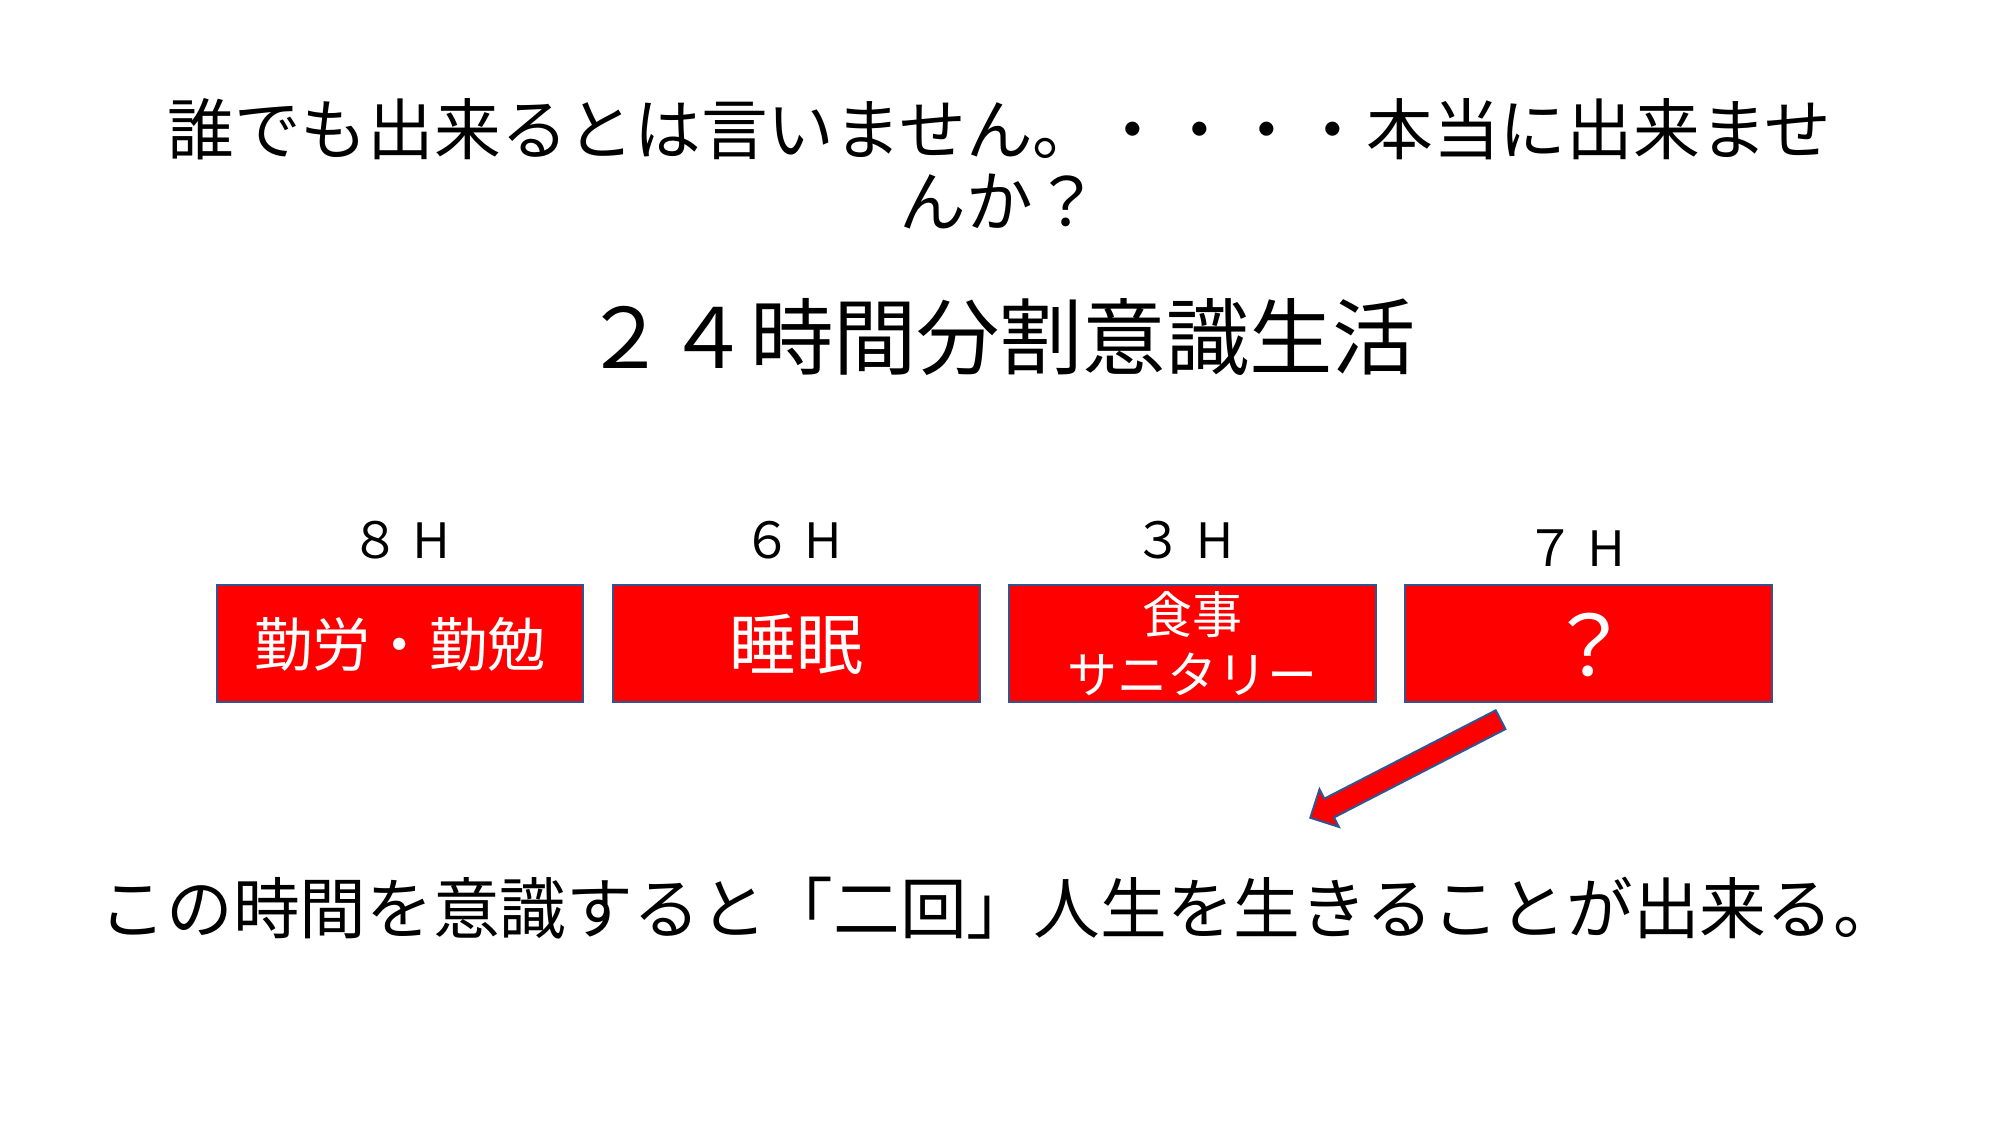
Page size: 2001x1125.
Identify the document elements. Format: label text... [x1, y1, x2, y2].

text_box ２４時間分割意識生活 [568, 277, 1431, 393]
text_box 食事 サニタリー [1008, 584, 1377, 703]
text_box ７H [1510, 509, 1640, 584]
text_box ８H [335, 501, 465, 576]
title 誰でも出来るとは言いません。・・・・本当に出来ませんか？ [137, 59, 1863, 278]
text_box この時間を意識すると「二回」人生を生きることが出来る。 [84, 859, 1916, 955]
text_box ３H [1119, 501, 1248, 576]
text_box ６H [727, 501, 857, 576]
text_box [1309, 708, 1507, 829]
text_box ？ [1404, 584, 1773, 703]
text_box 睡眠 [612, 584, 981, 703]
text_box 勤労・勤勉 [216, 584, 584, 703]
